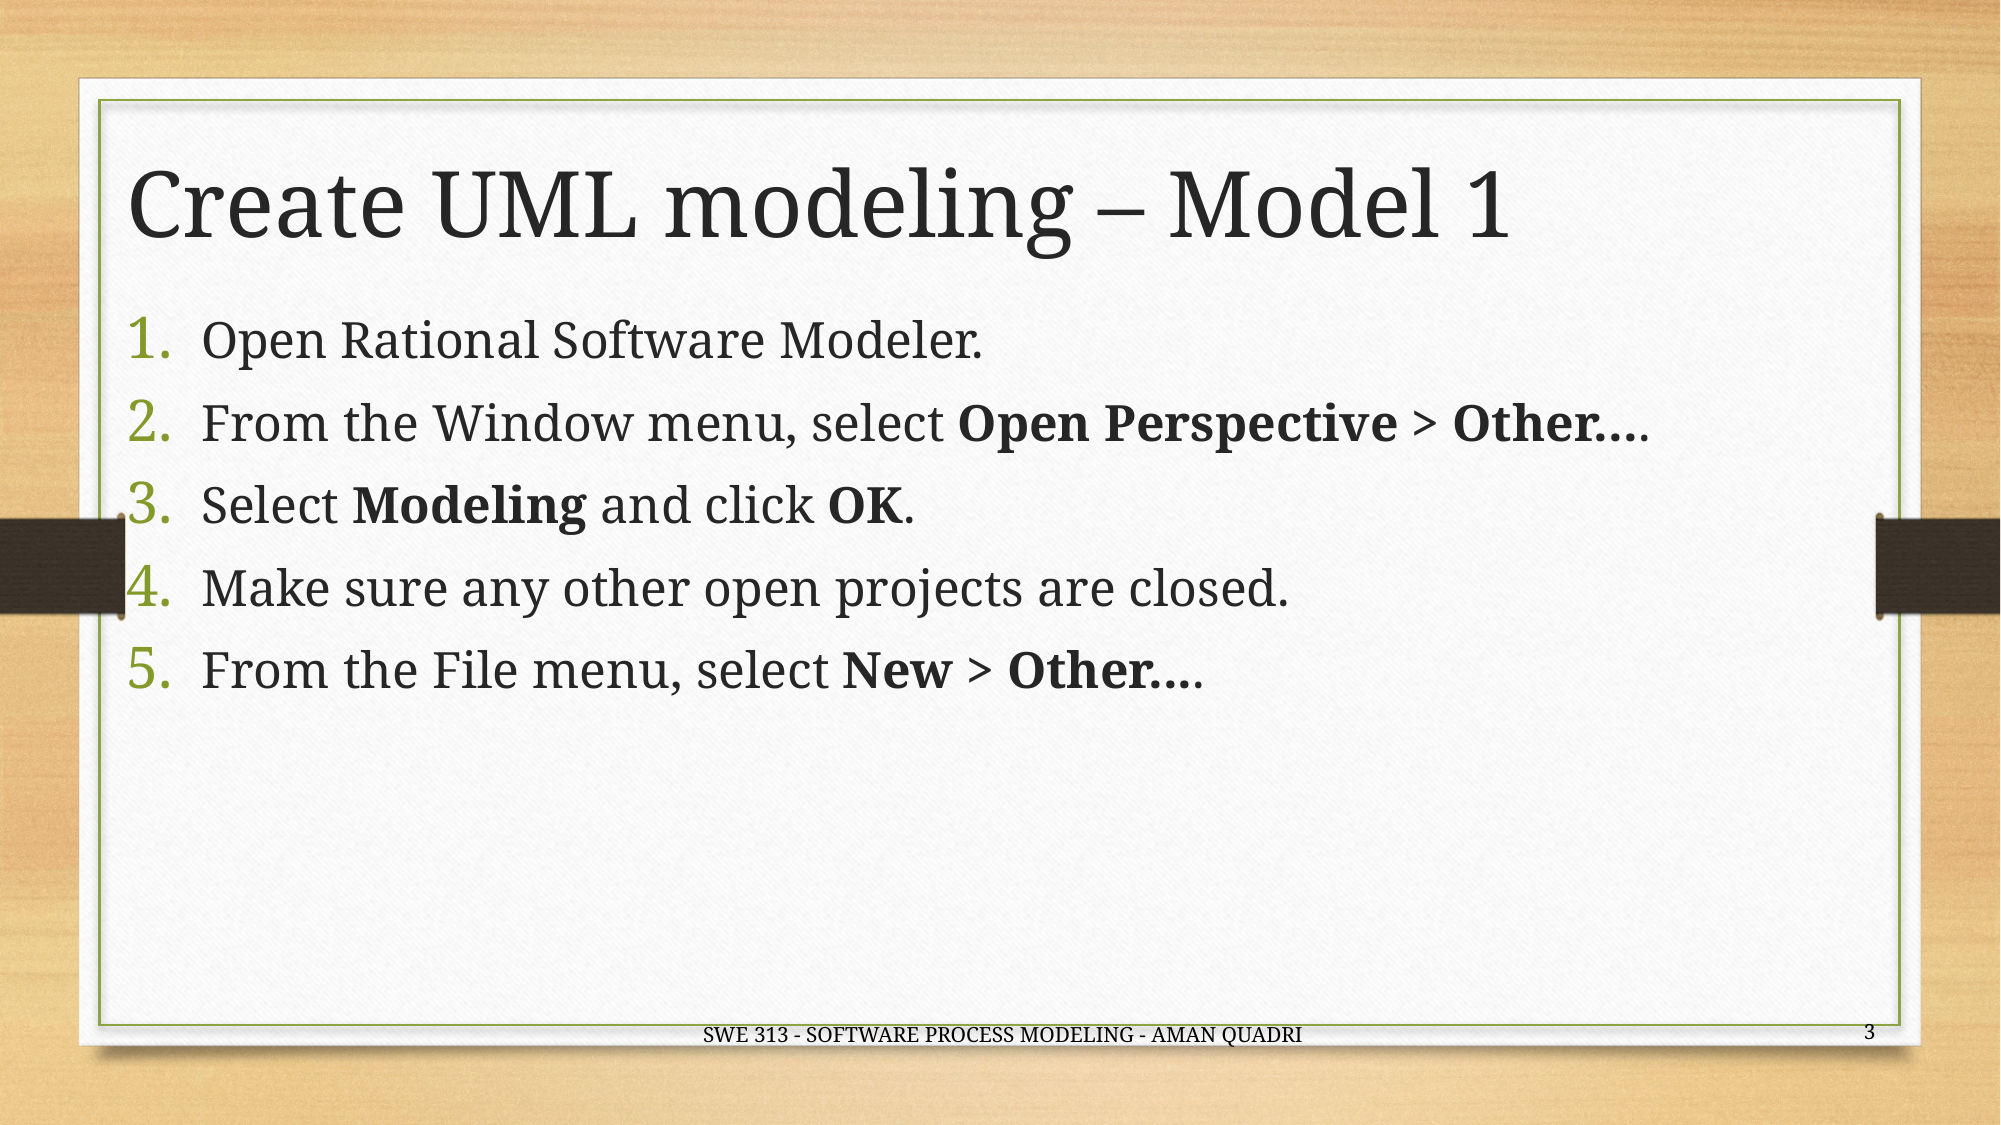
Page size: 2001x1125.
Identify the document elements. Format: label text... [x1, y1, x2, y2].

picture [0, 0, 2001, 1125]
list Open Rational Software Modeler. From the Window menu, select Open Perspective > Other.... Select Modeling and click OK. Make sure any other open projects are closed. From the File menu, select New > Other.... [110, 302, 1895, 1012]
title Create UML modeling – Model 1 [110, 99, 1895, 302]
slide_number 3 [1801, 1010, 1891, 1056]
footer SWE 313 - SOFTWARE PROCESS MODELING - AMAN QUADRI [403, 1020, 1602, 1049]
